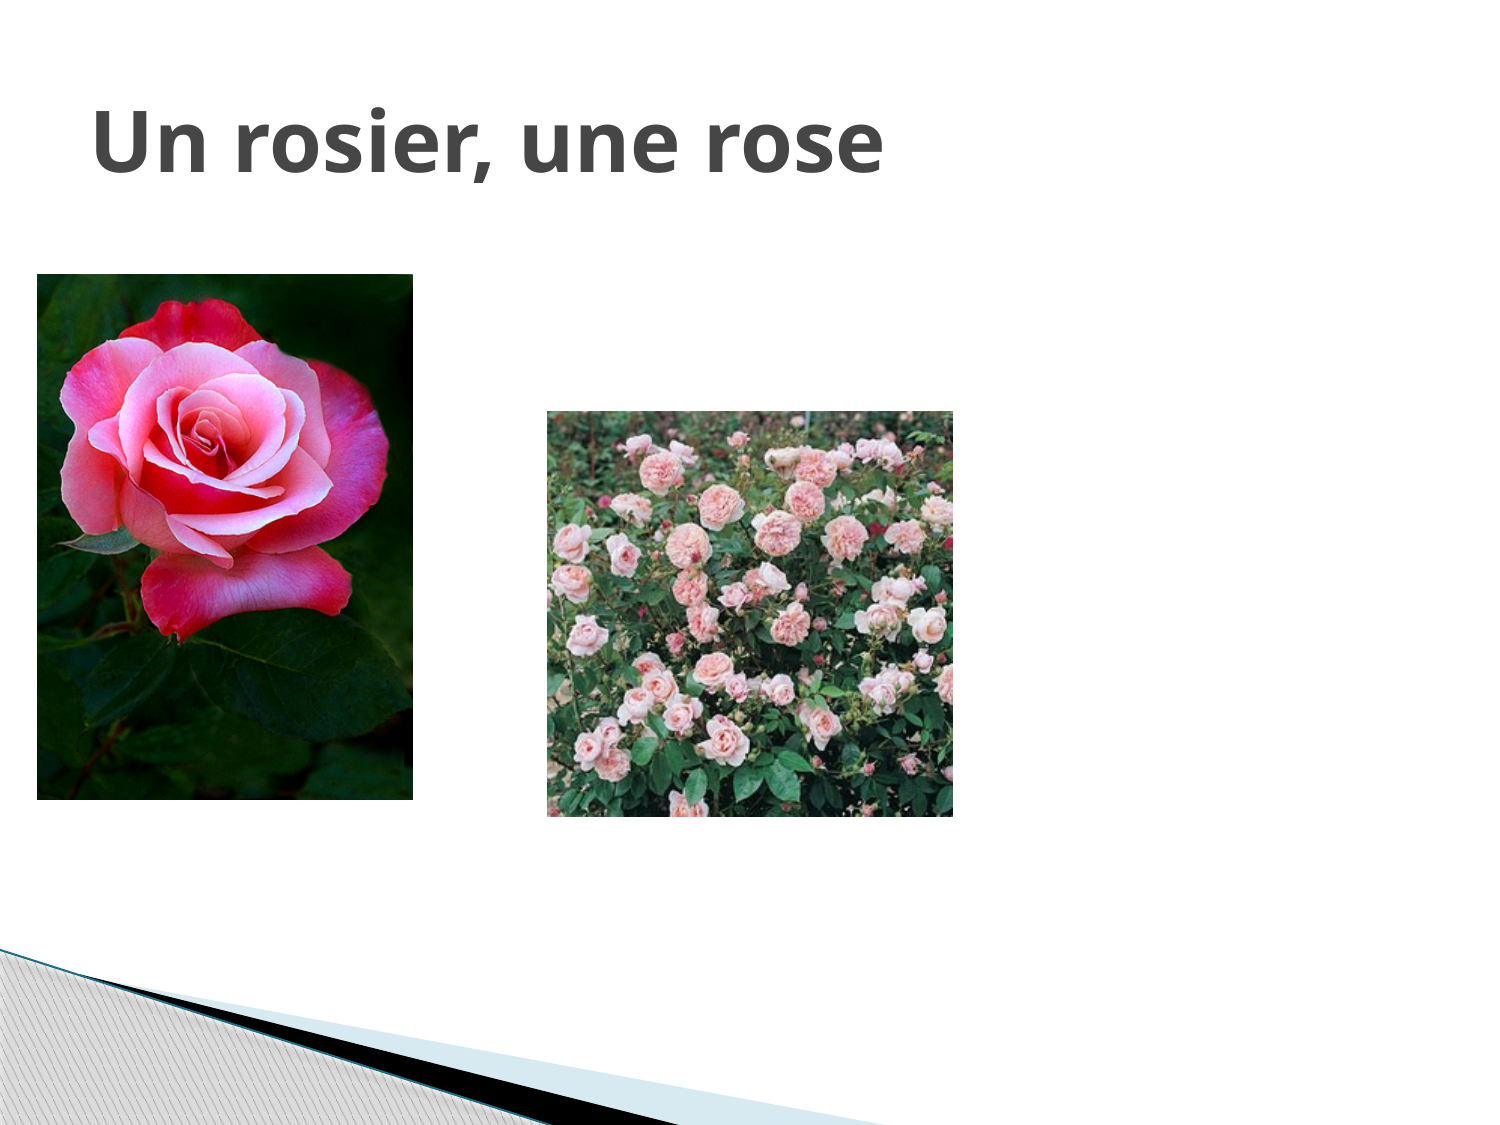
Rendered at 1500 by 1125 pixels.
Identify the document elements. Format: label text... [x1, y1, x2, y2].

picture [37, 274, 413, 801]
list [547, 411, 953, 817]
title Un rosier, une rose [75, 45, 1425, 233]
